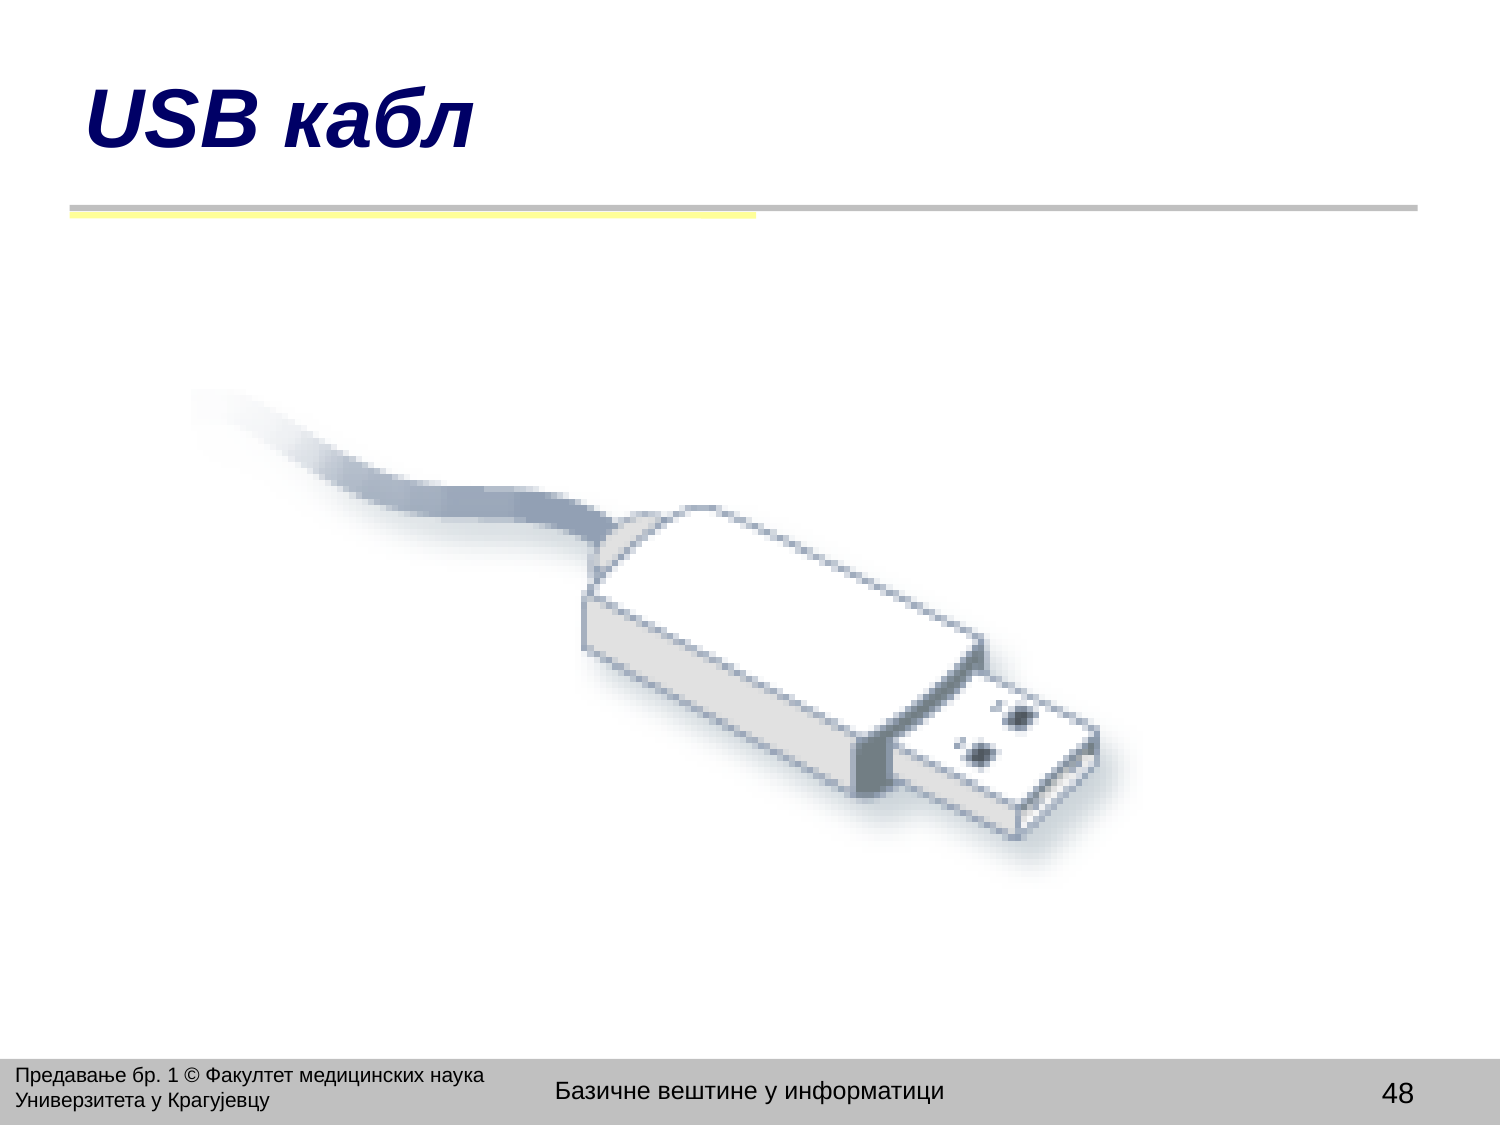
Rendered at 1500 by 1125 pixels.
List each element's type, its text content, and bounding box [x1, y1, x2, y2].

slide_number 48 [1079, 1066, 1430, 1125]
footer Базичне вештине у информатици [512, 1066, 988, 1125]
title USB кабл [69, 19, 1426, 208]
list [173, 322, 1193, 897]
slide_number Предавање бр. 1 © Факултет медицинских наука Универзитета у Крагујевцу [0, 1053, 599, 1108]
